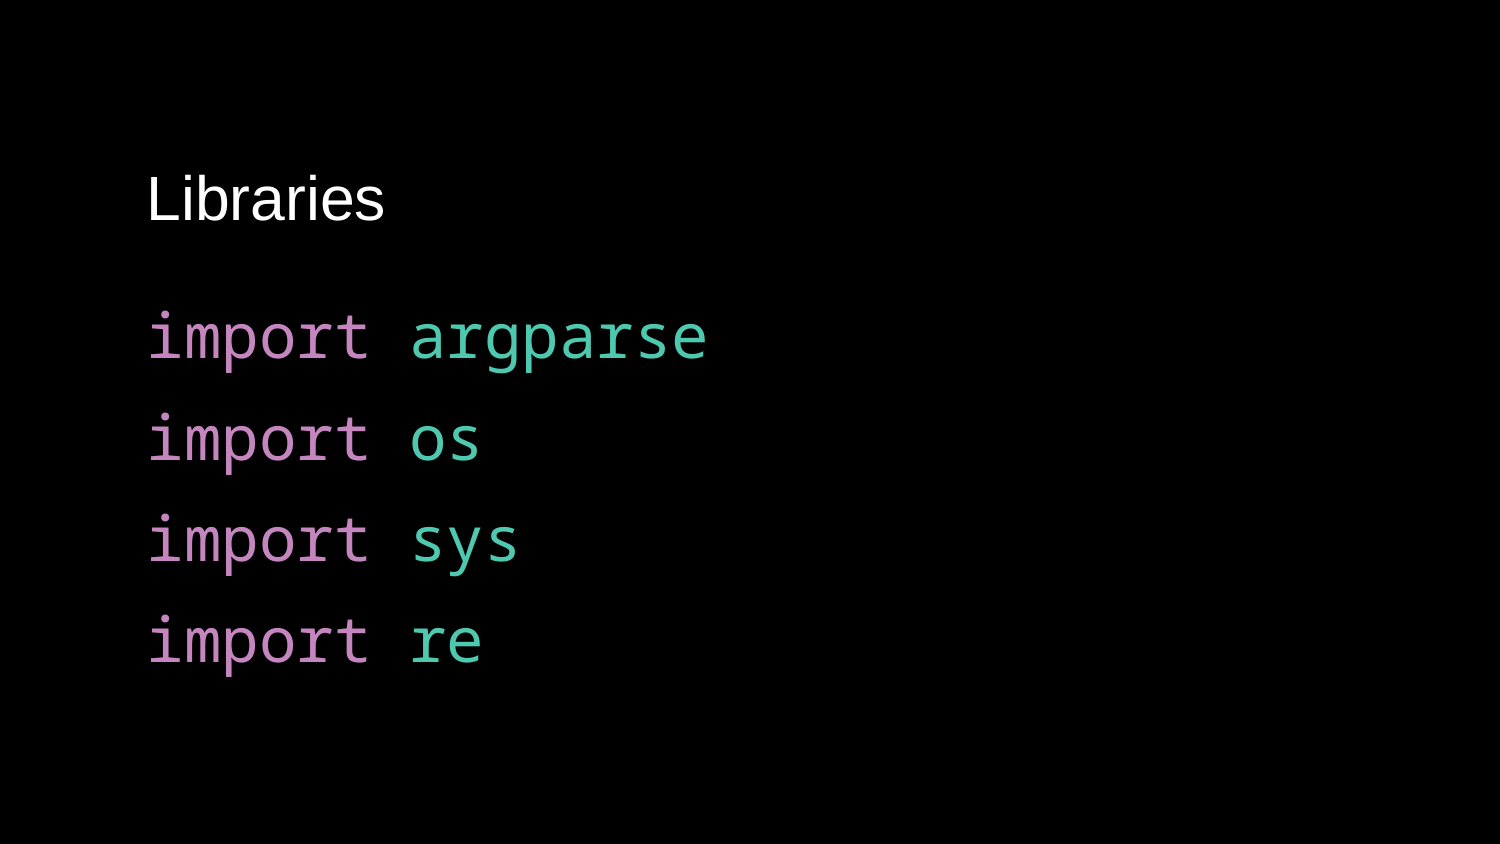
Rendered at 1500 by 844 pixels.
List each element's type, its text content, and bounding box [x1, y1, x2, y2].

text_box Libraries [131, 142, 676, 251]
text_box import argparse import os import sys import re [131, 244, 801, 701]
